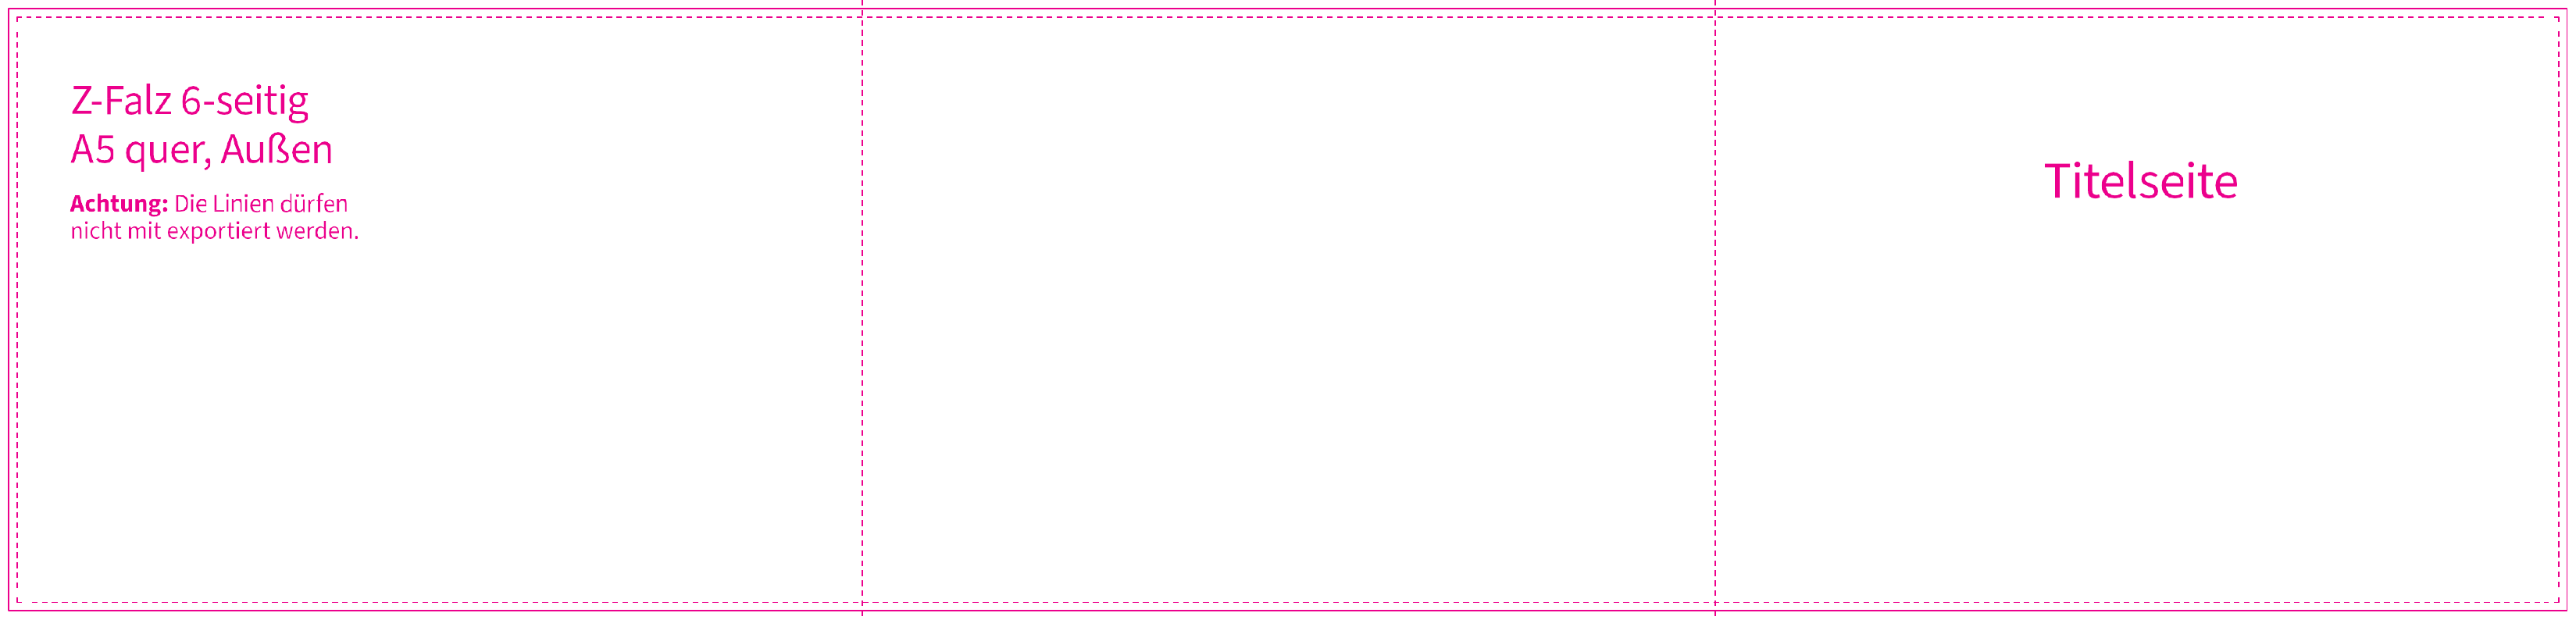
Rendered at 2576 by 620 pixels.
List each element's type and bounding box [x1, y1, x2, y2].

text_box [72, 85, 141, 115]
text_box [2553, 16, 2560, 23]
text_box [146, 83, 172, 115]
text_box [2044, 160, 2238, 199]
text_box [149, 141, 211, 170]
text_box [2553, 597, 2560, 603]
text_box [16, 597, 23, 603]
text_box [182, 84, 309, 124]
text_box [126, 141, 144, 172]
text_box [70, 134, 114, 163]
text_box [16, 16, 23, 23]
text_box [70, 193, 359, 244]
text_box [269, 131, 331, 164]
text_box [220, 134, 264, 164]
